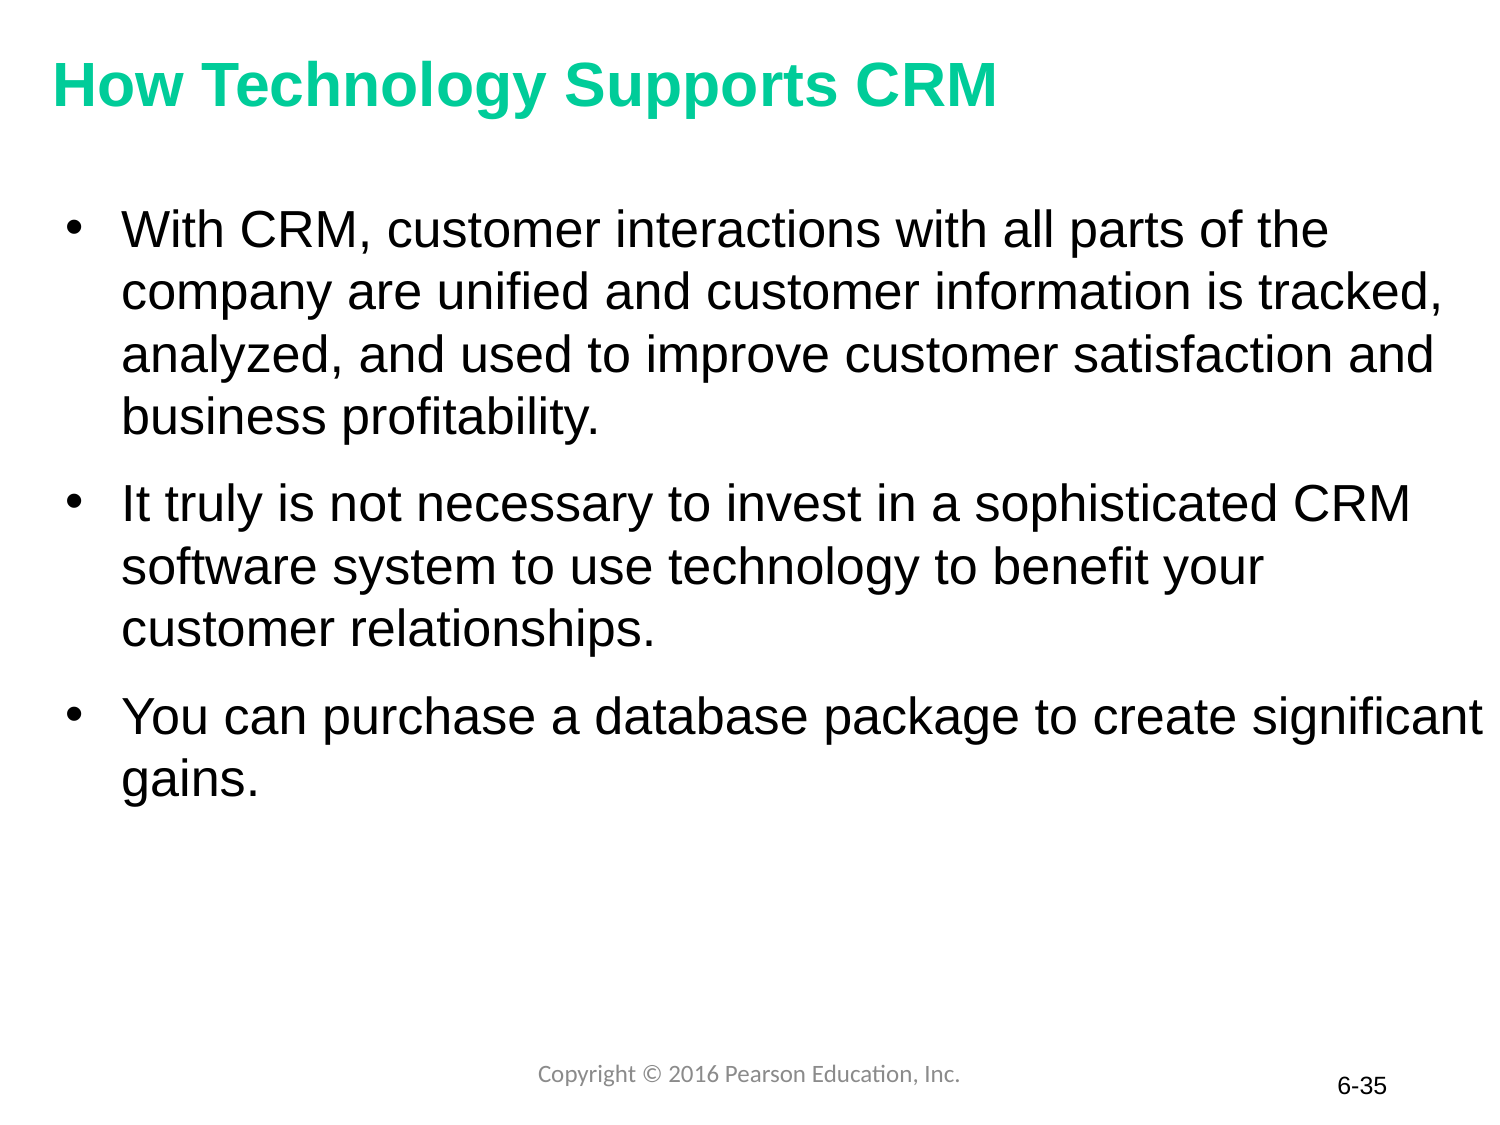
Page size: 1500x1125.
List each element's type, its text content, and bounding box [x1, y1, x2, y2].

list With CRM, customer interactions with all parts of the company are unified and customer information is tracked, analyzed, and used to improve customer satisfaction and business profitability. It truly is not necessary to invest in a sophisticated CRM software system to use technology to benefit your customer relationships. You can purchase a database package to create significant gains. [50, 187, 1500, 930]
footer Copyright © 2016 Pearson Education, Inc. [512, 1042, 988, 1103]
title How Technology Supports CRM [37, 0, 1388, 175]
